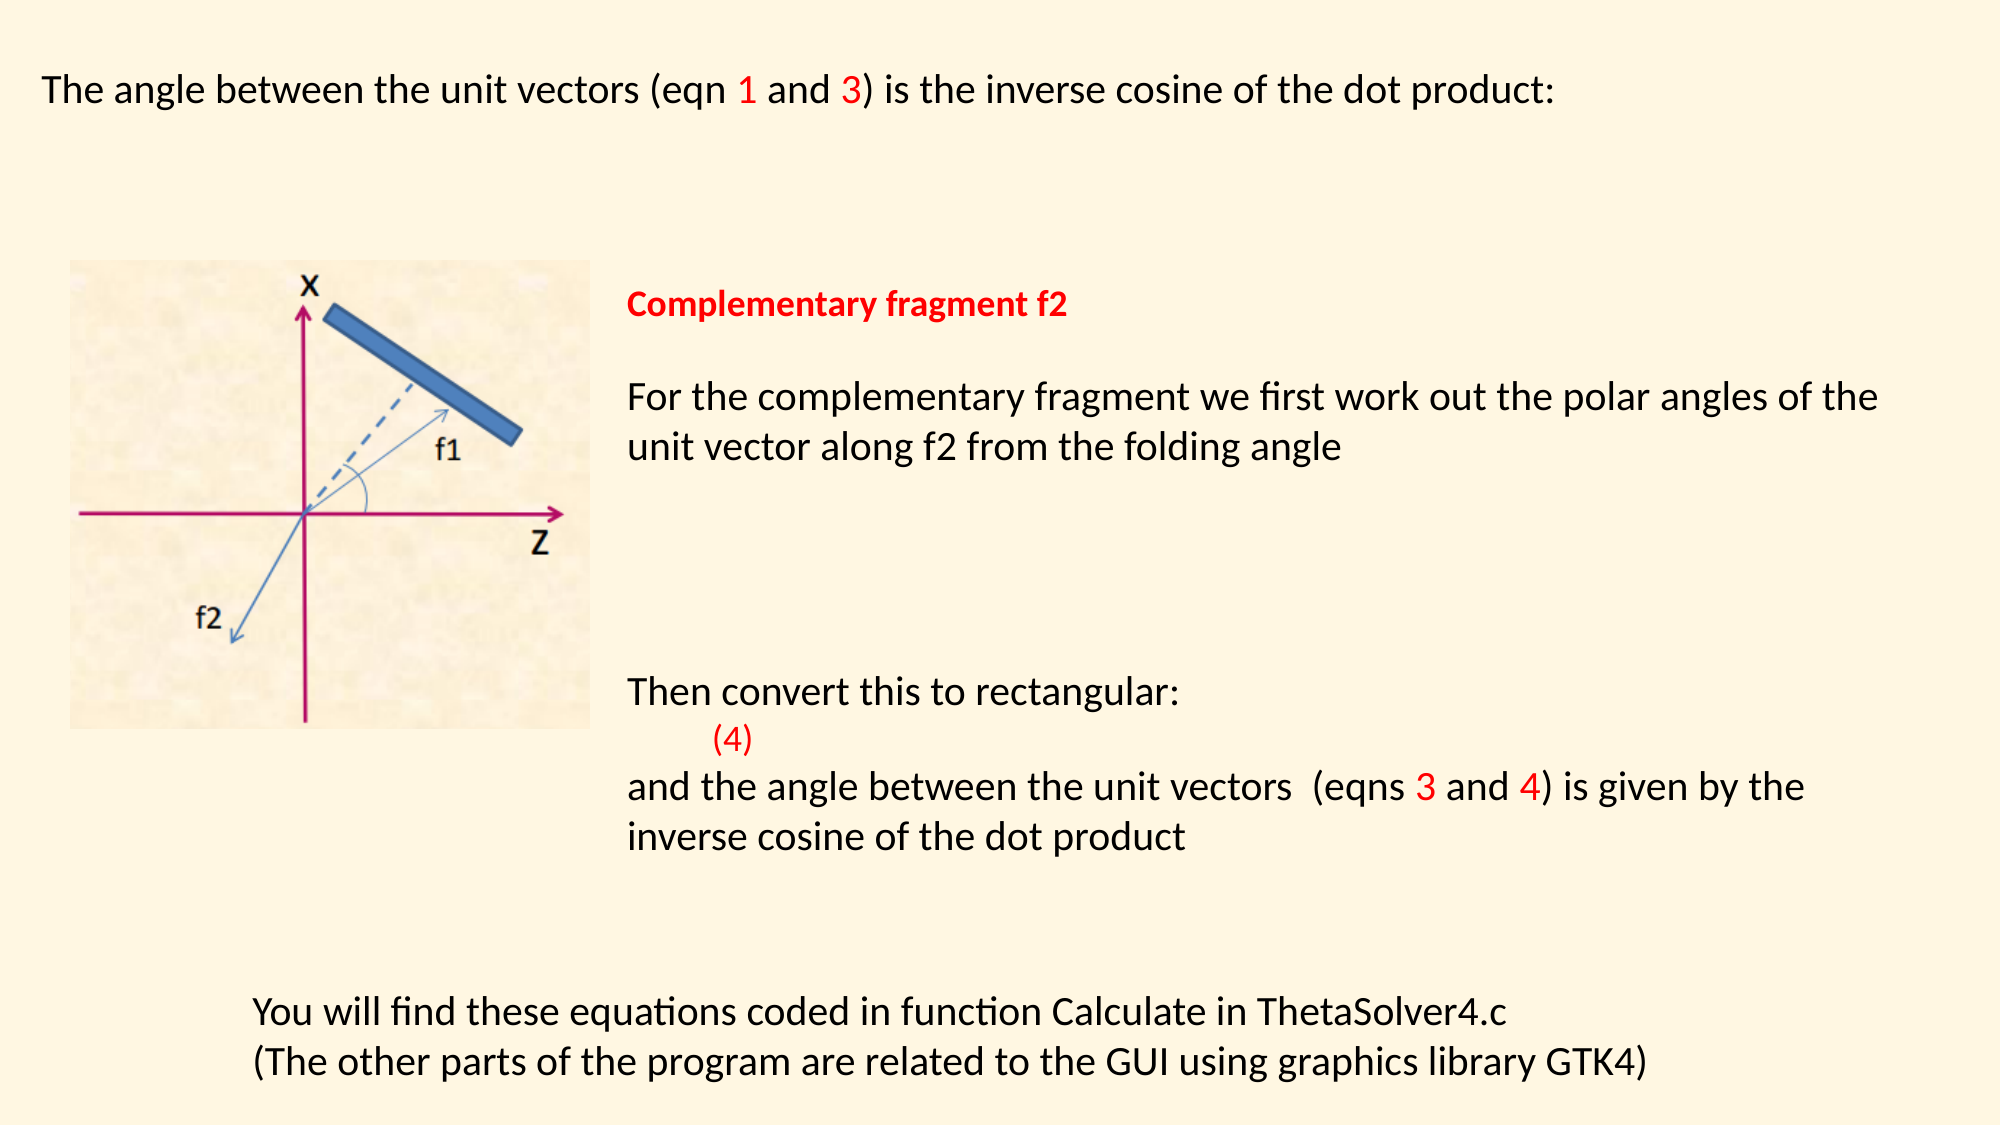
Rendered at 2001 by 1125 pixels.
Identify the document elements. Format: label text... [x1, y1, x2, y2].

picture [70, 260, 590, 729]
text_box You will find these equations coded in function Calculate in ThetaSolver4.c (The other parts of the program are related to the GUI using graphics library GTK4) [237, 976, 1674, 1092]
